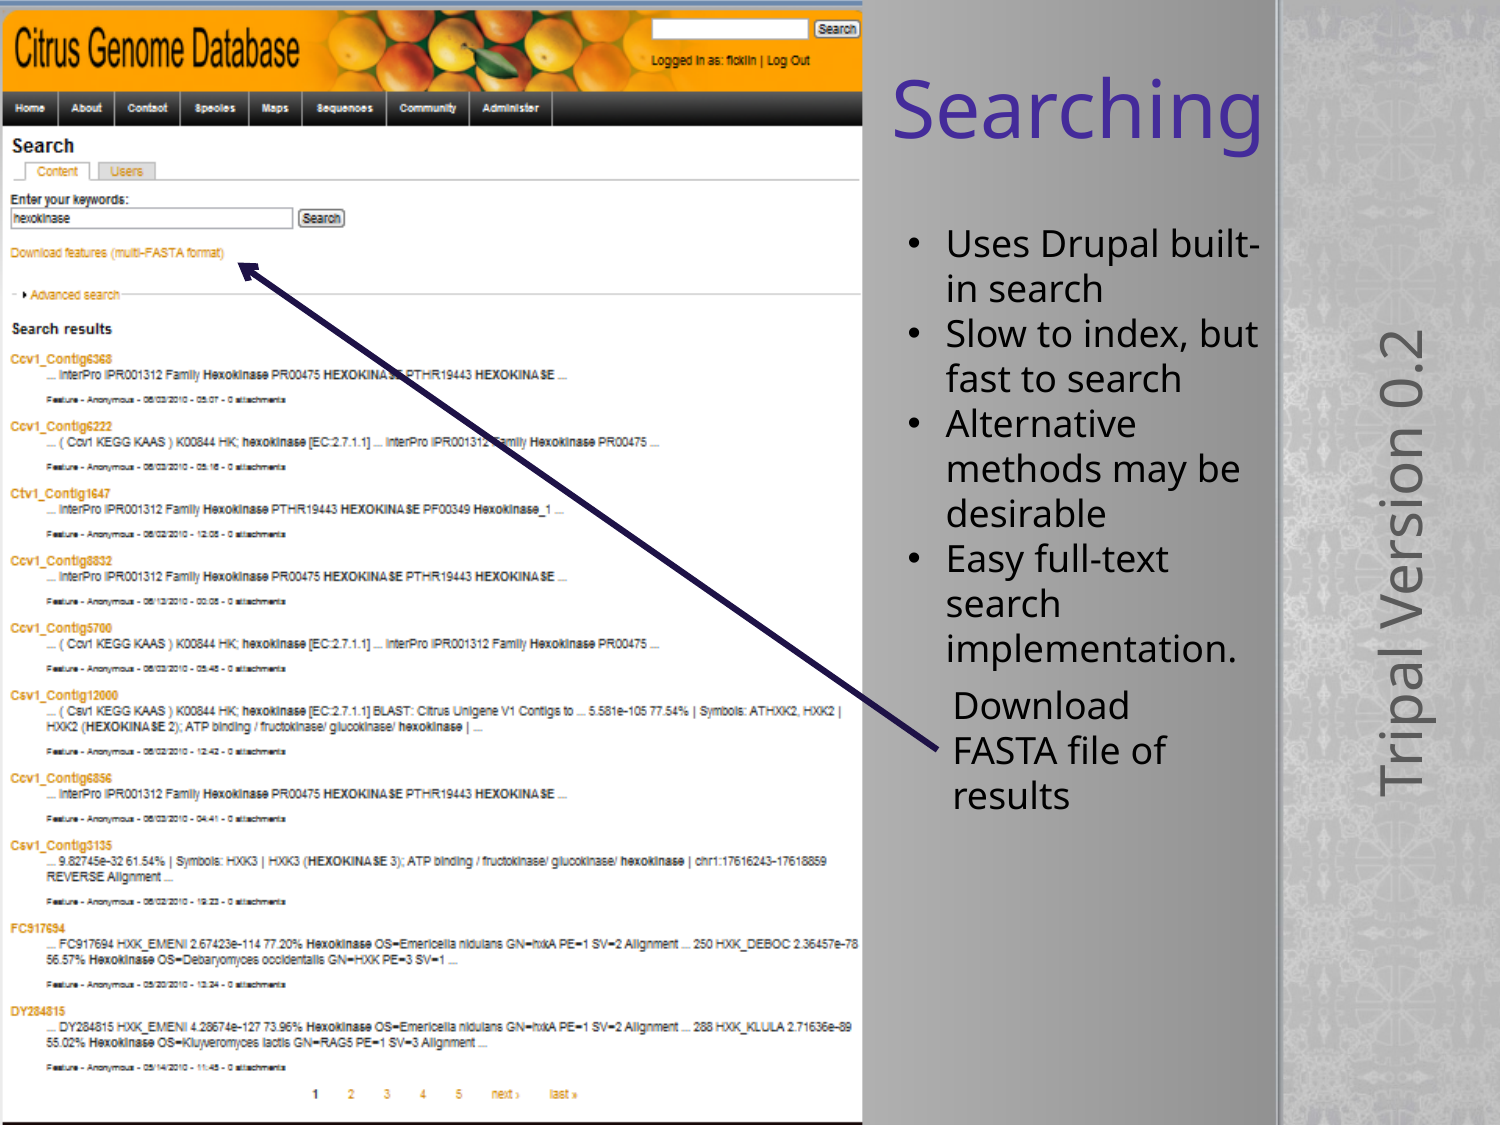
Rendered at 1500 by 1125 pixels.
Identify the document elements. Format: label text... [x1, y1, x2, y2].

picture [1275, 723, 1280, 1125]
picture [1275, 200, 1279, 212]
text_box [236, 261, 938, 729]
text_box Searching [874, 12, 1277, 200]
picture [1275, 0, 1500, 1125]
picture [0, 0, 863, 1125]
text_box Uses Drupal built-in search Slow to index, but fast to search Alternative methods may be desirable Easy full-text search implementation. [892, 212, 1277, 723]
text_box Download FASTA file of results [937, 674, 1259, 825]
